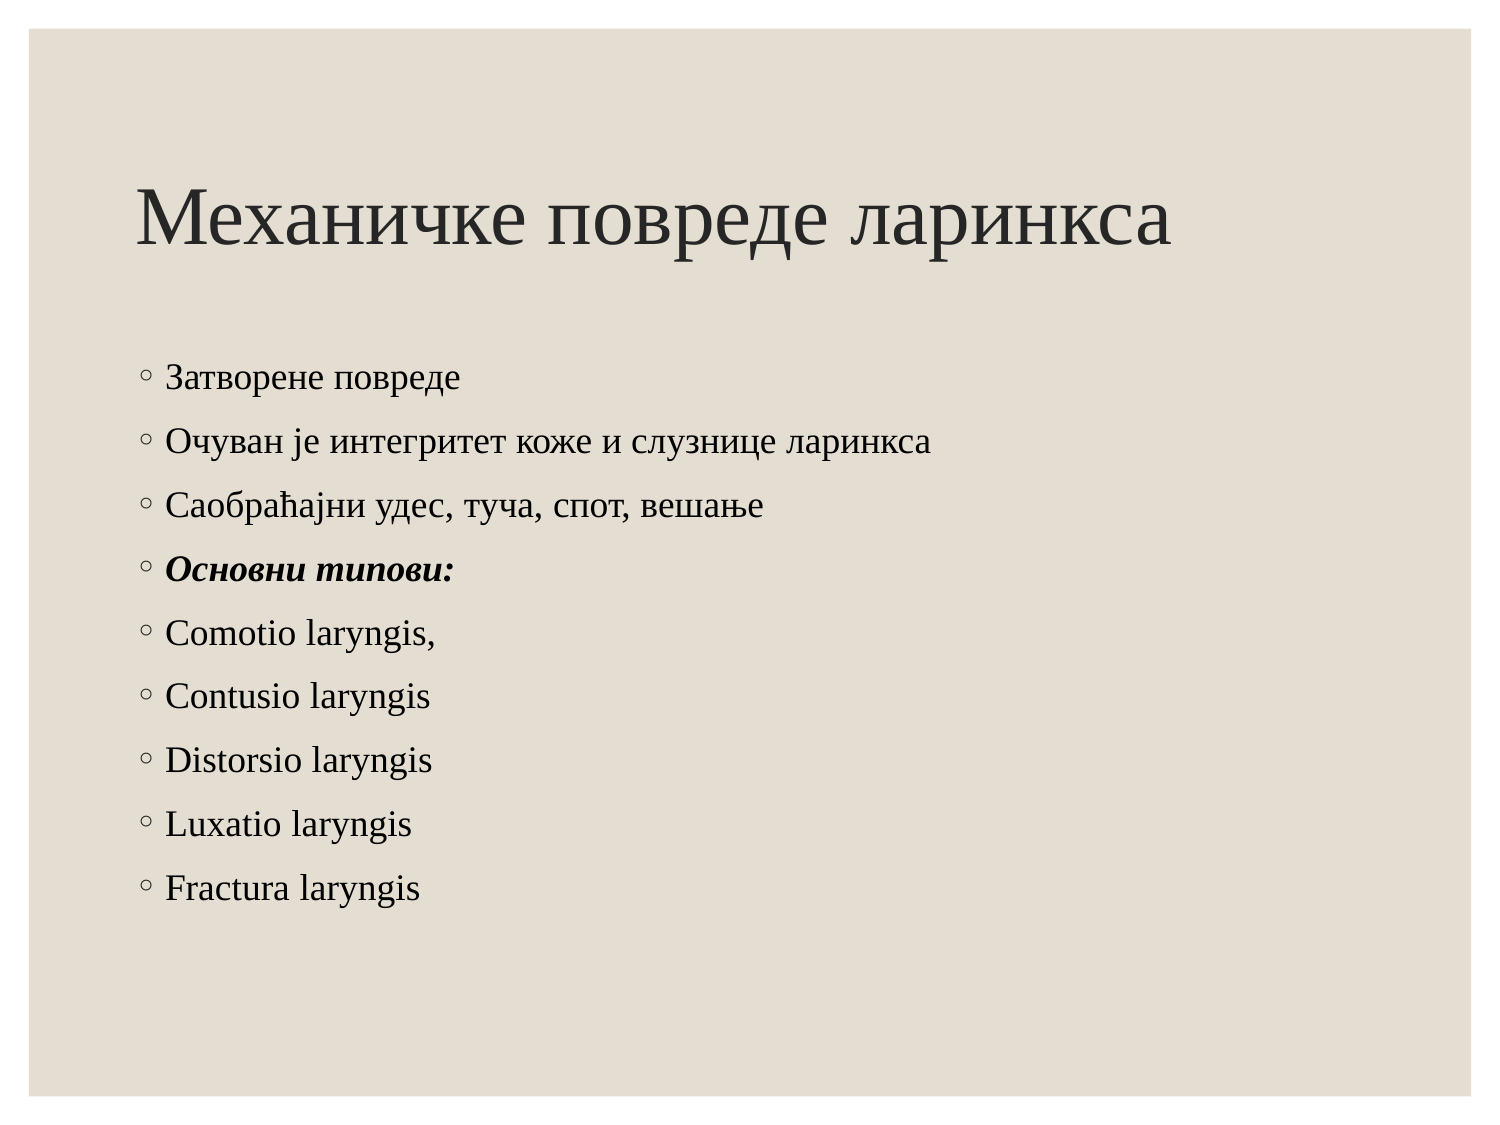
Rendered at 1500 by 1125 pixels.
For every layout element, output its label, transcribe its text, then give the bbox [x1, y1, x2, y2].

title Механичке повреде ларинкса [120, 105, 1380, 331]
list Затворене повреде Очуван је интегритет коже и слузнице ларинкса Саобраћајни удес, туча, спот, вешање Основни типови: Comotio laryngis, Contusio laryngis Distorsio laryngis Luxatio laryngis Fractura laryngis [120, 345, 1380, 990]
